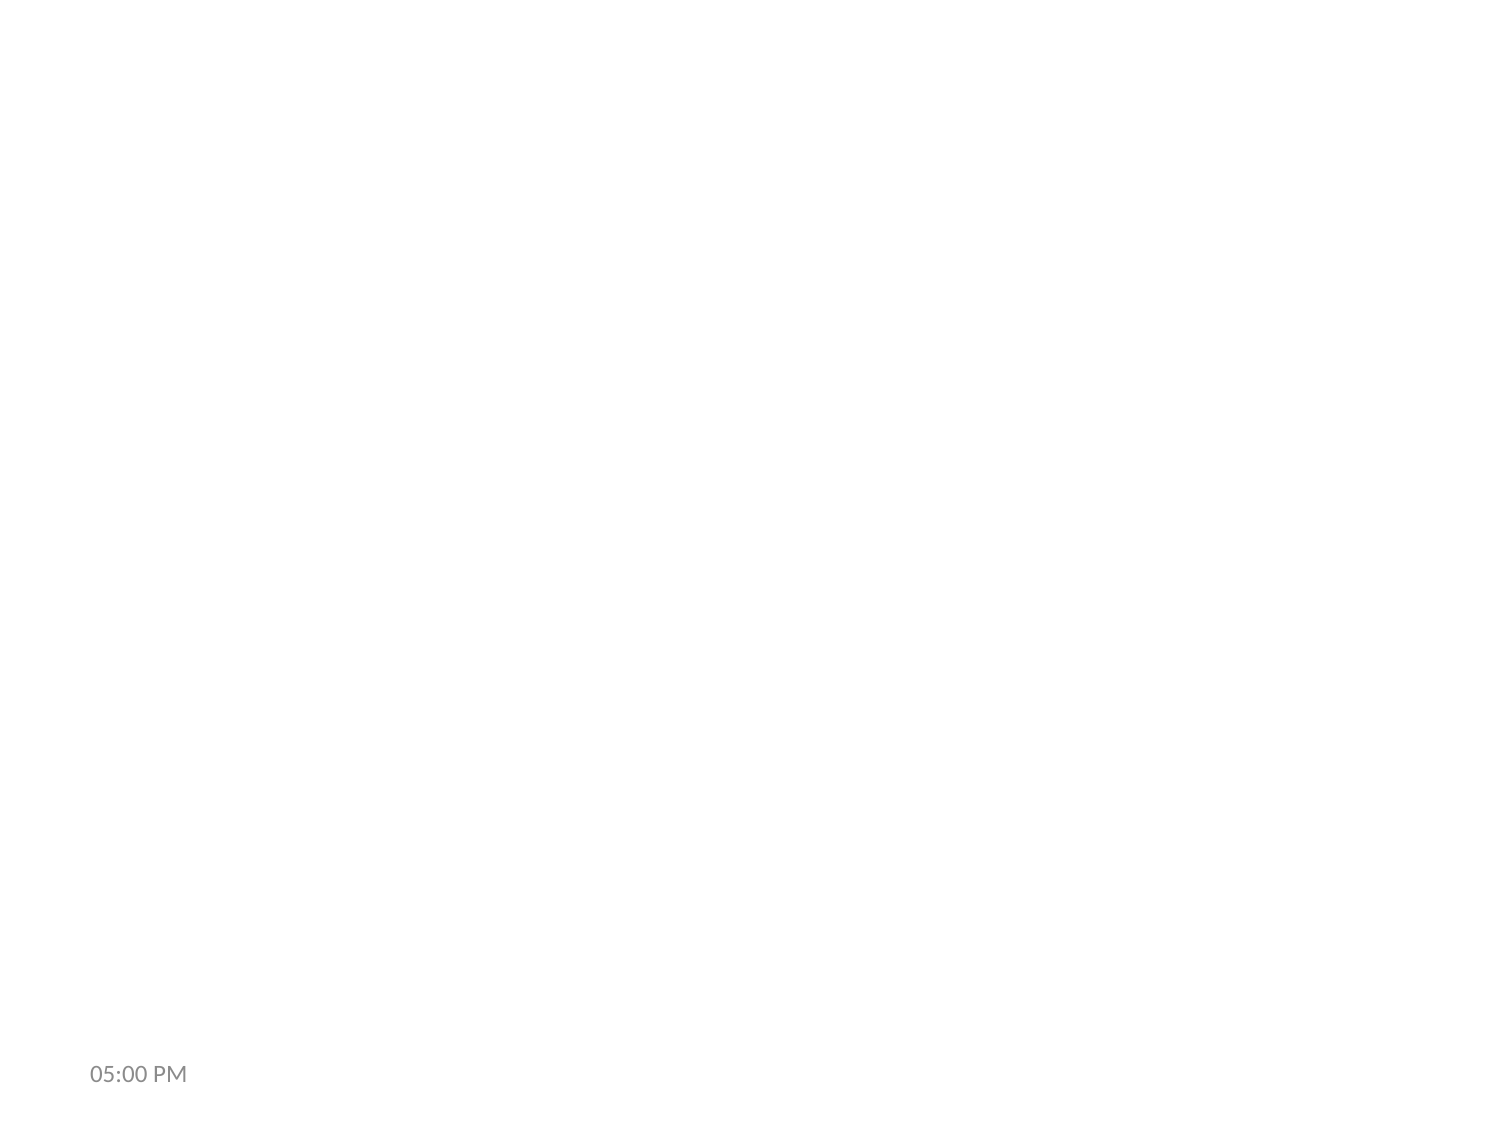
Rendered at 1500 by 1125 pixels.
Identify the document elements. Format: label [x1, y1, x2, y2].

slide_number [75, 1042, 425, 1103]
